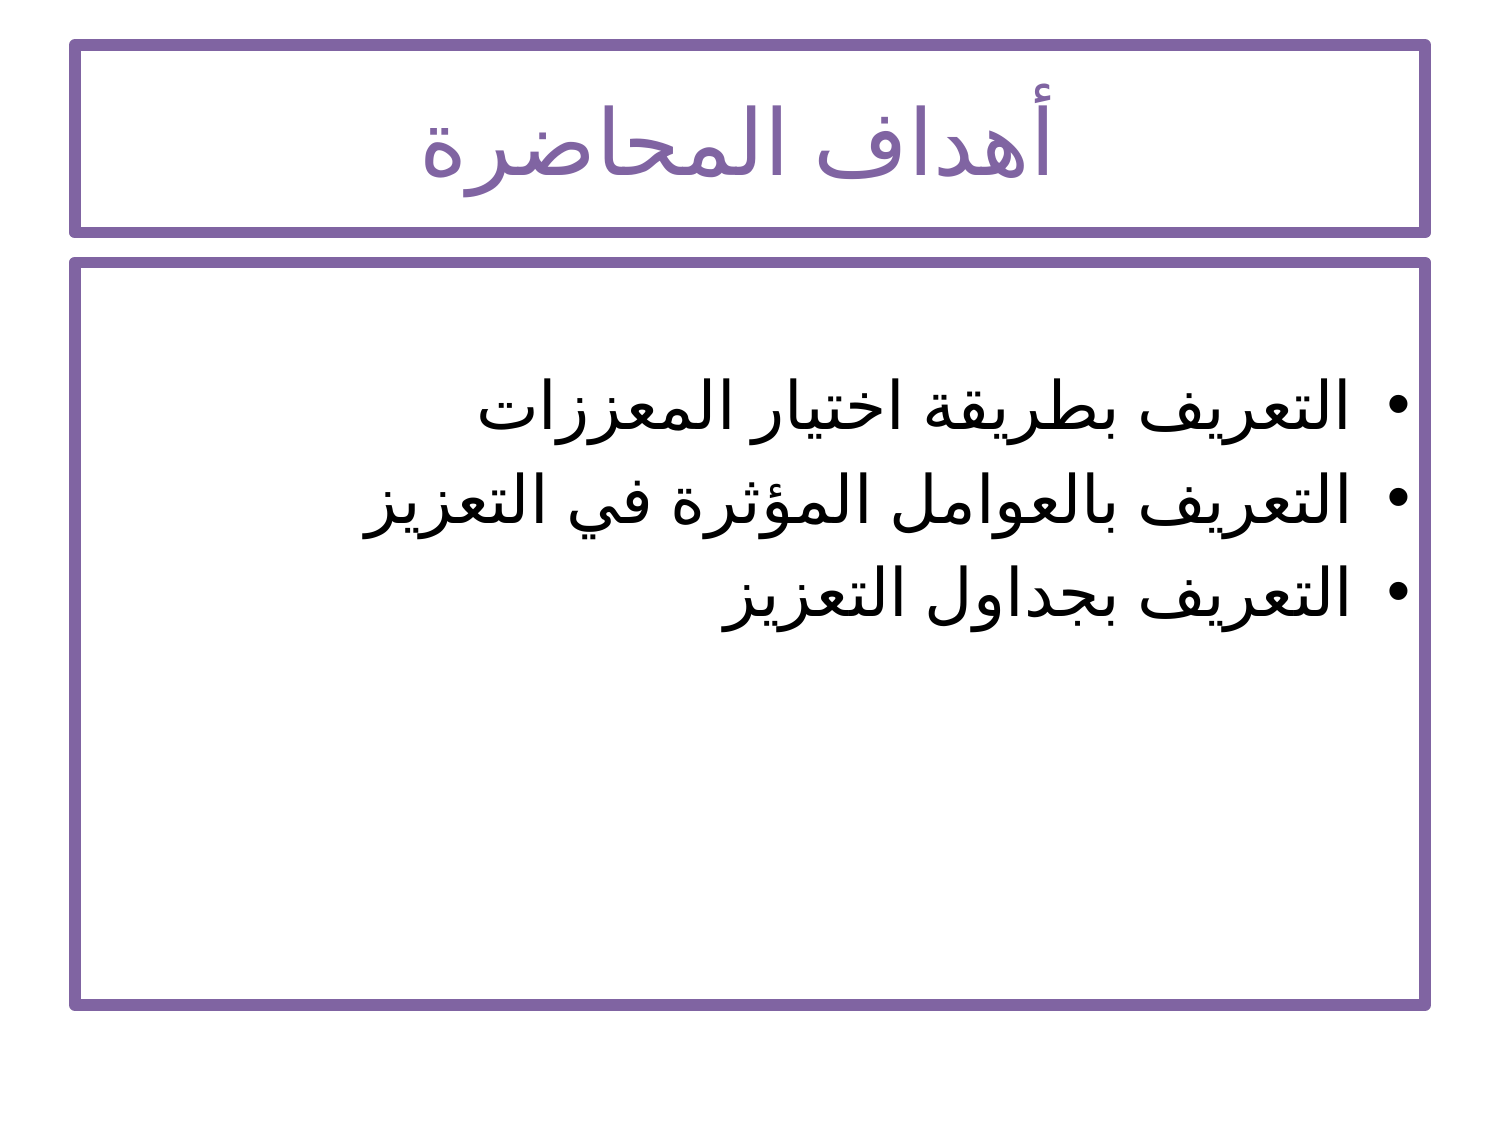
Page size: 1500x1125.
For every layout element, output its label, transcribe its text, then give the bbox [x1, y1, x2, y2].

list التعريف بطريقة اختيار المعززات التعريف بالعوامل المؤثرة في التعزيز التعريف بجداول التعزيز [75, 262, 1425, 1005]
title أهداف المحاضرة [75, 45, 1425, 233]
